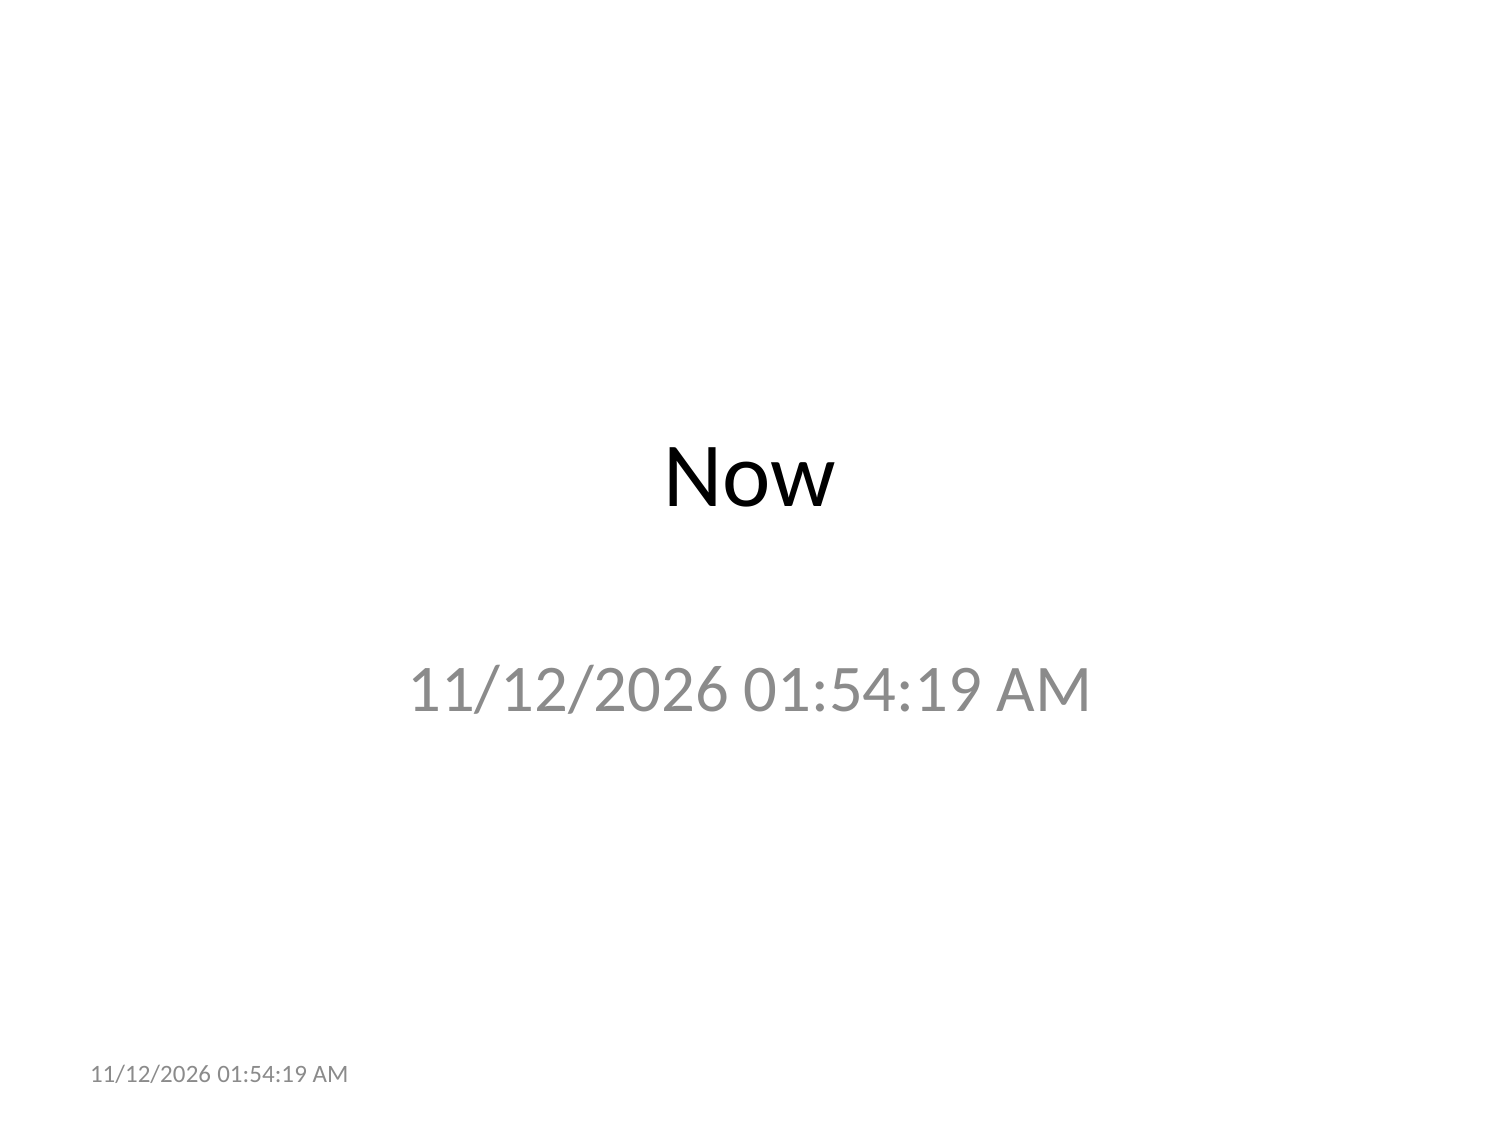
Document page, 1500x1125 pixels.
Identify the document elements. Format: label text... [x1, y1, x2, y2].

title Now [112, 349, 1388, 591]
subtitle 2011-12-19 10:20:04 AM [225, 637, 1275, 925]
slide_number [75, 1042, 425, 1103]
